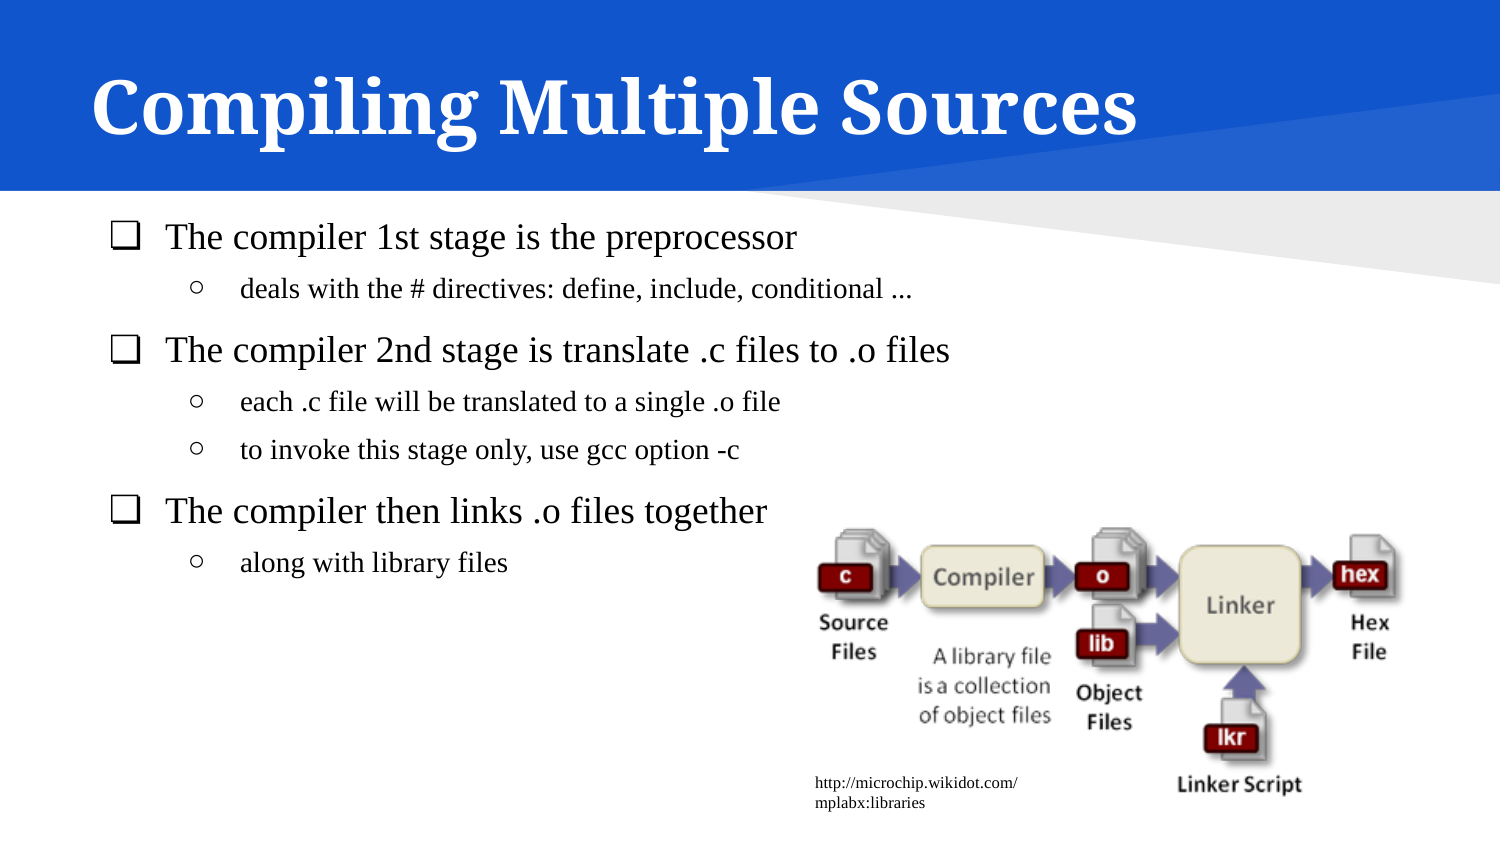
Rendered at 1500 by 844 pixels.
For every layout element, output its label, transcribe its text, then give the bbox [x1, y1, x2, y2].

title Compiling Multiple Sources [75, 33, 1425, 175]
picture [799, 517, 1426, 809]
list The compiler 1st stage is the preprocessor deals with the # directives: define, include, conditional ... The compiler 2nd stage is translate .c files to .o files each .c file will be translated to a single .o file to invoke this stage only, use gcc option -c The compiler then links .o files together along with library files [75, 196, 1425, 808]
